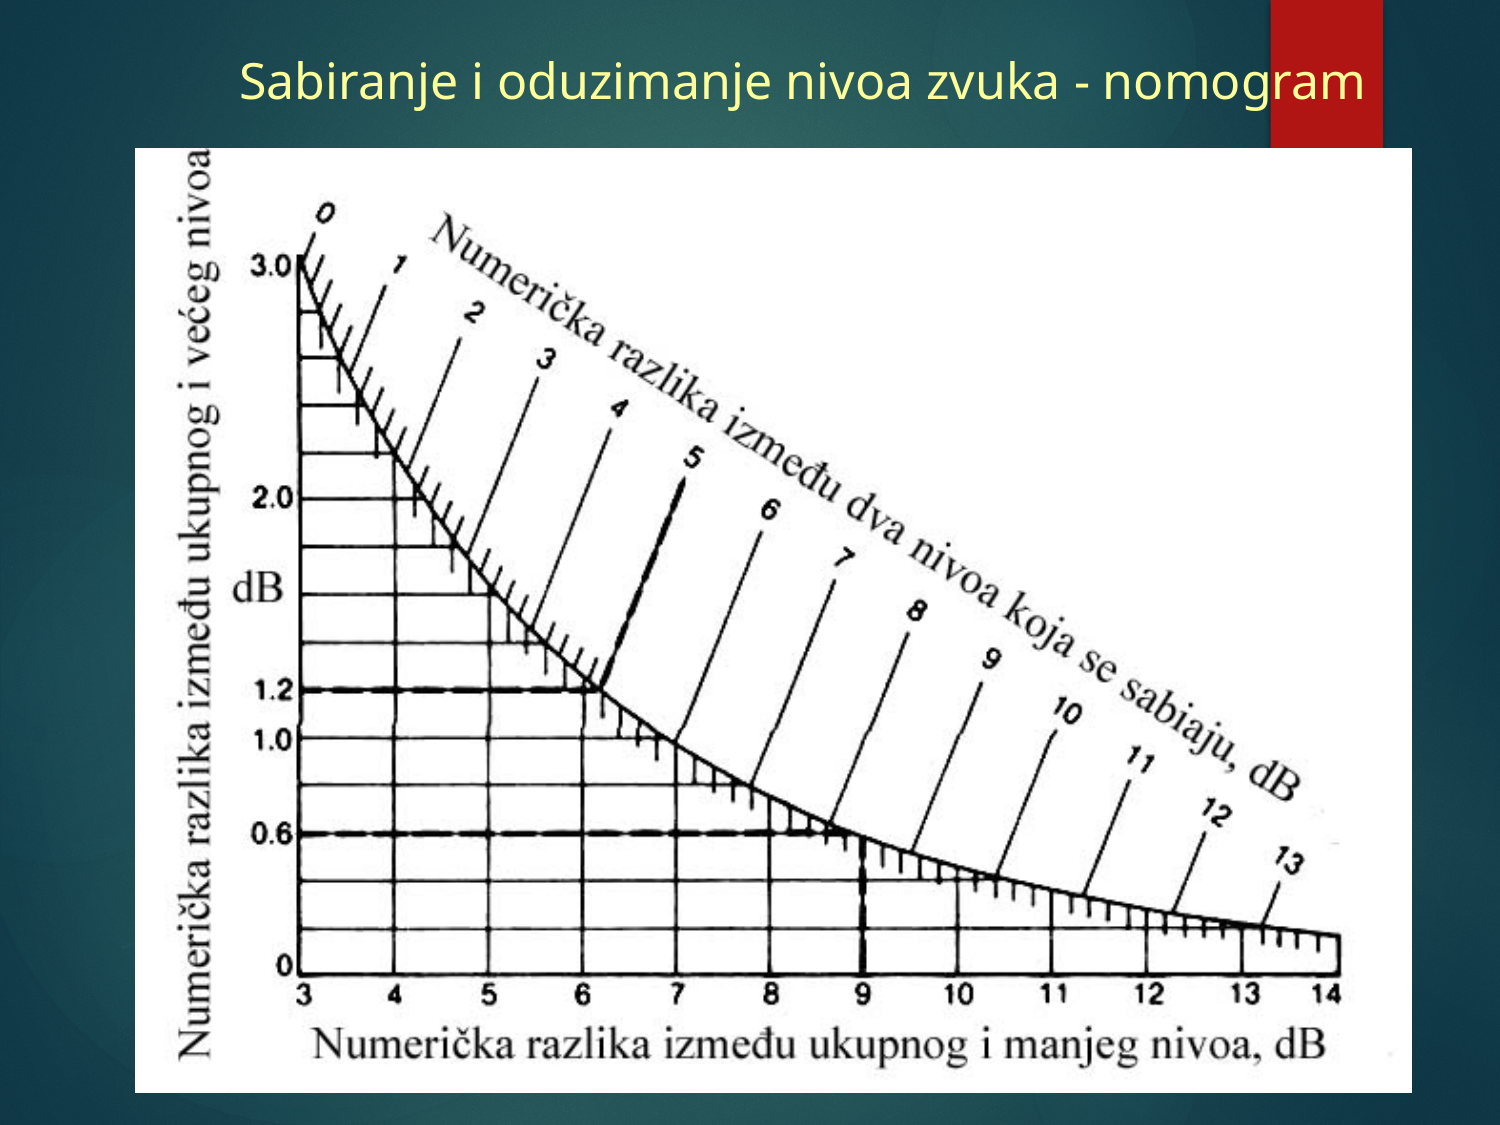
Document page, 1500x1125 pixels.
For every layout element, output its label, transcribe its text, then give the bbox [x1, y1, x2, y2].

picture [135, 148, 1412, 1093]
text_box Sabiranje i oduzimanje nivoa zvuka - nomogram [218, 42, 1388, 118]
